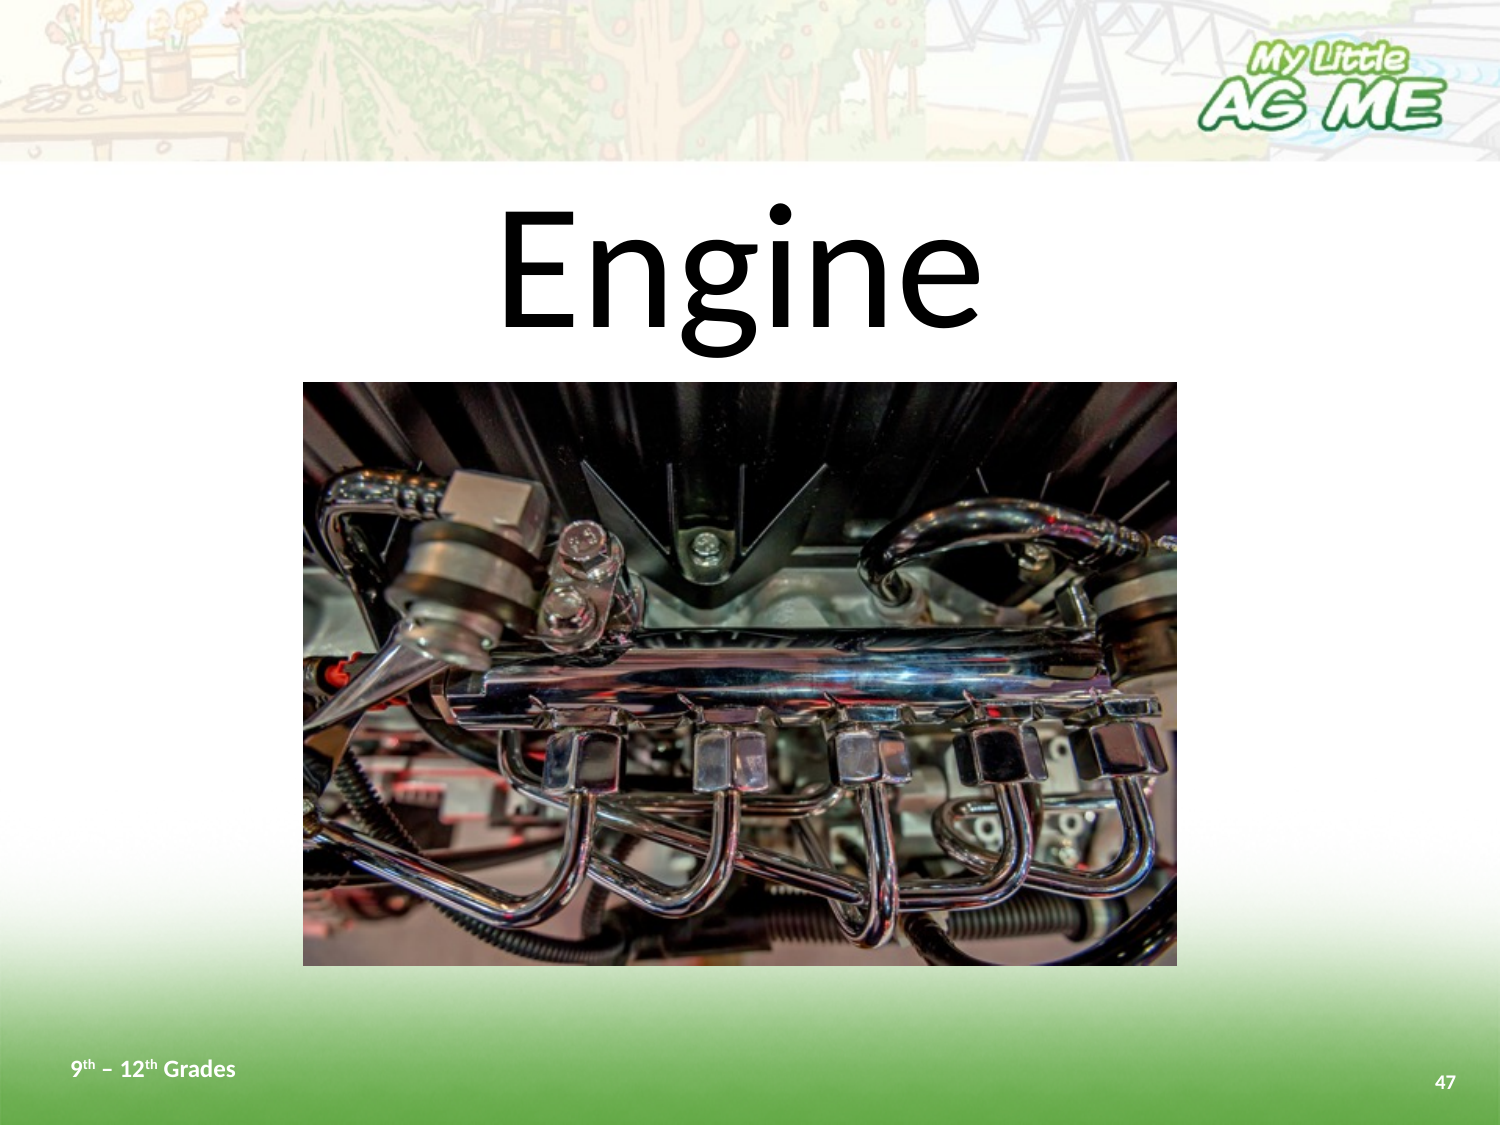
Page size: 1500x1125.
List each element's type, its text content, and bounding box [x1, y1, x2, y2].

text_box Engine [131, 140, 1349, 371]
picture [0, 0, 1500, 1125]
